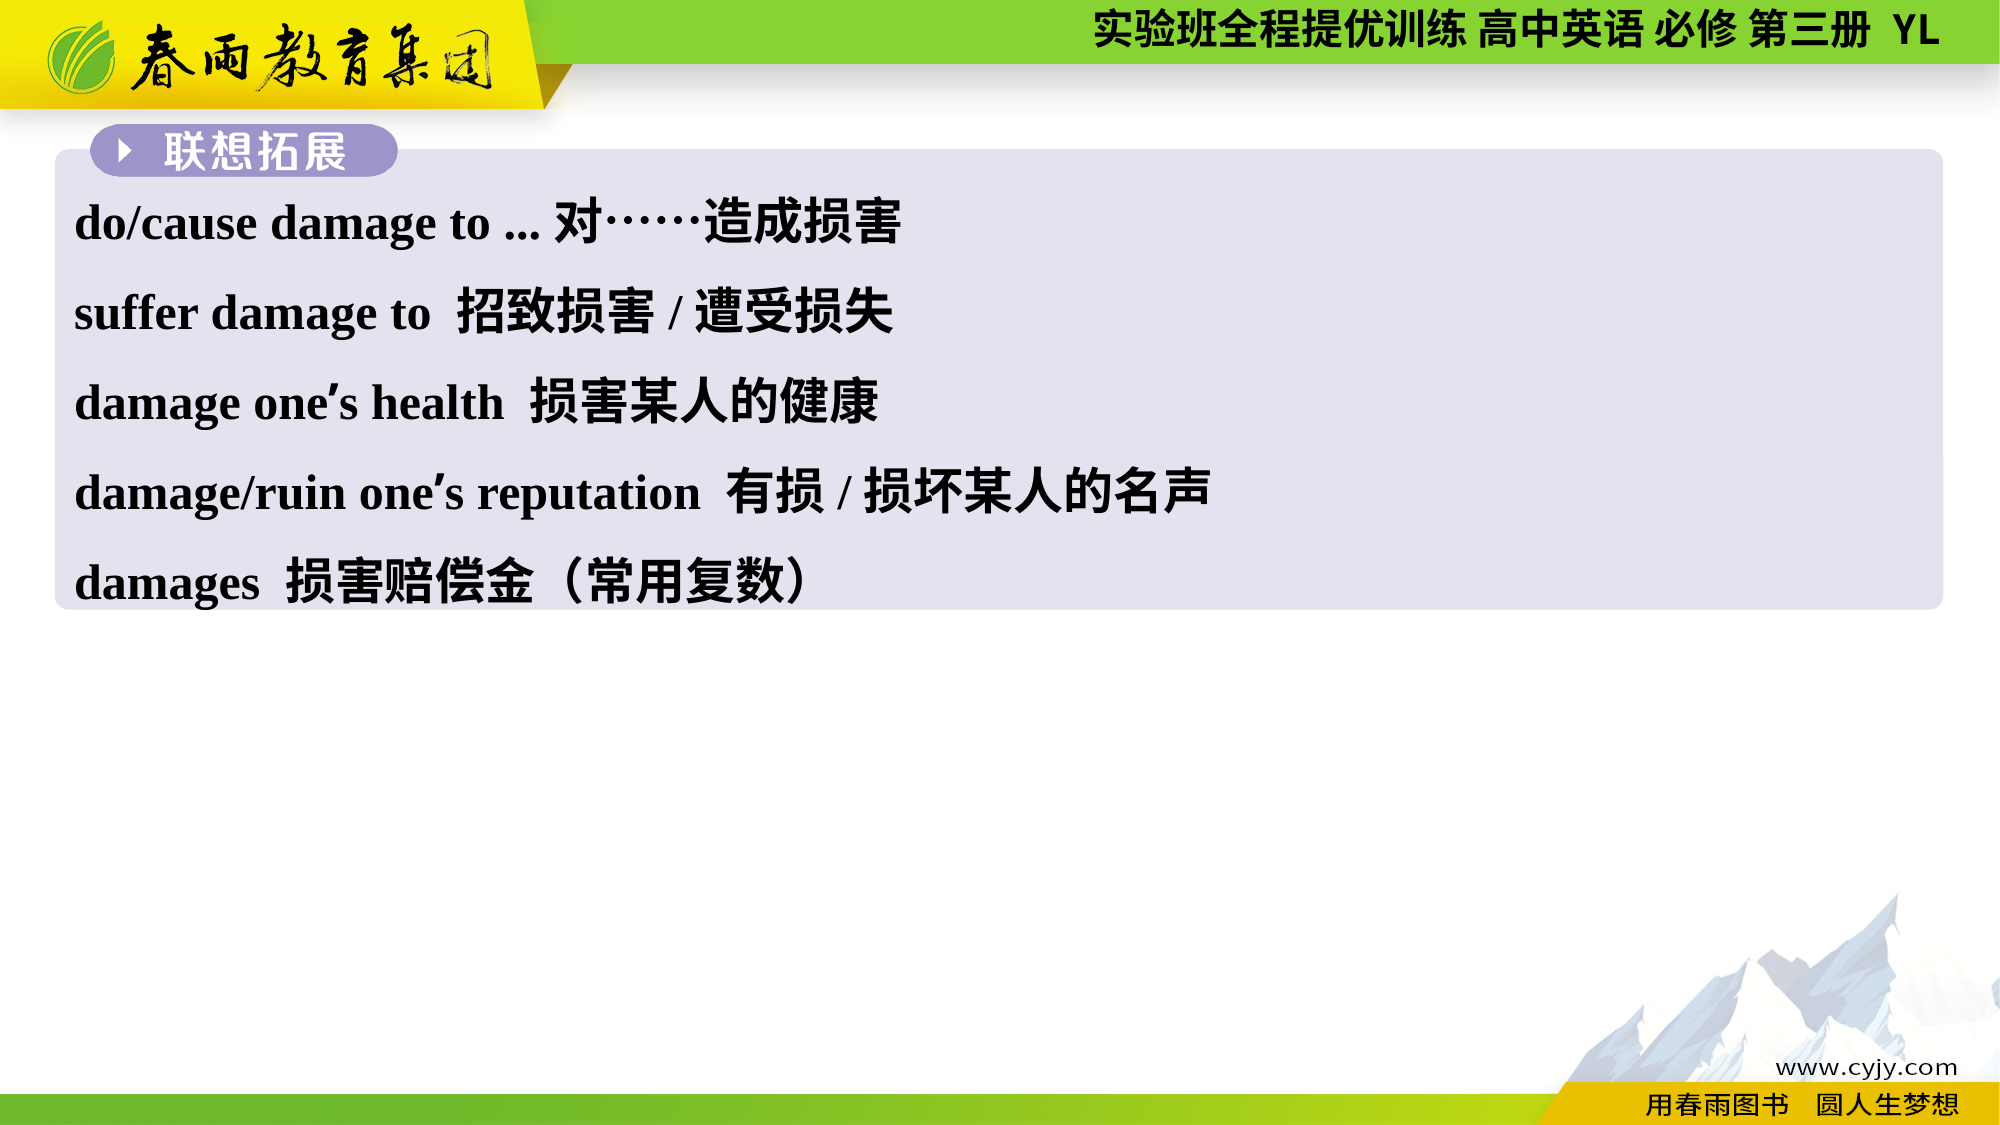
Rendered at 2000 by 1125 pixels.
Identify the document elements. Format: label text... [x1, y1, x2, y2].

list do/cause damage to ...对……造成损害 suffer damage to 招致损害/遭受损失 damage one’s health 损害某人的健康 damage/ruin one’s reputation 有损/损坏某人的名声 damages 损害赔偿金（常用复数） [59, 151, 1944, 622]
picture [0, 0, 2000, 1125]
text_box [54, 153, 59, 606]
